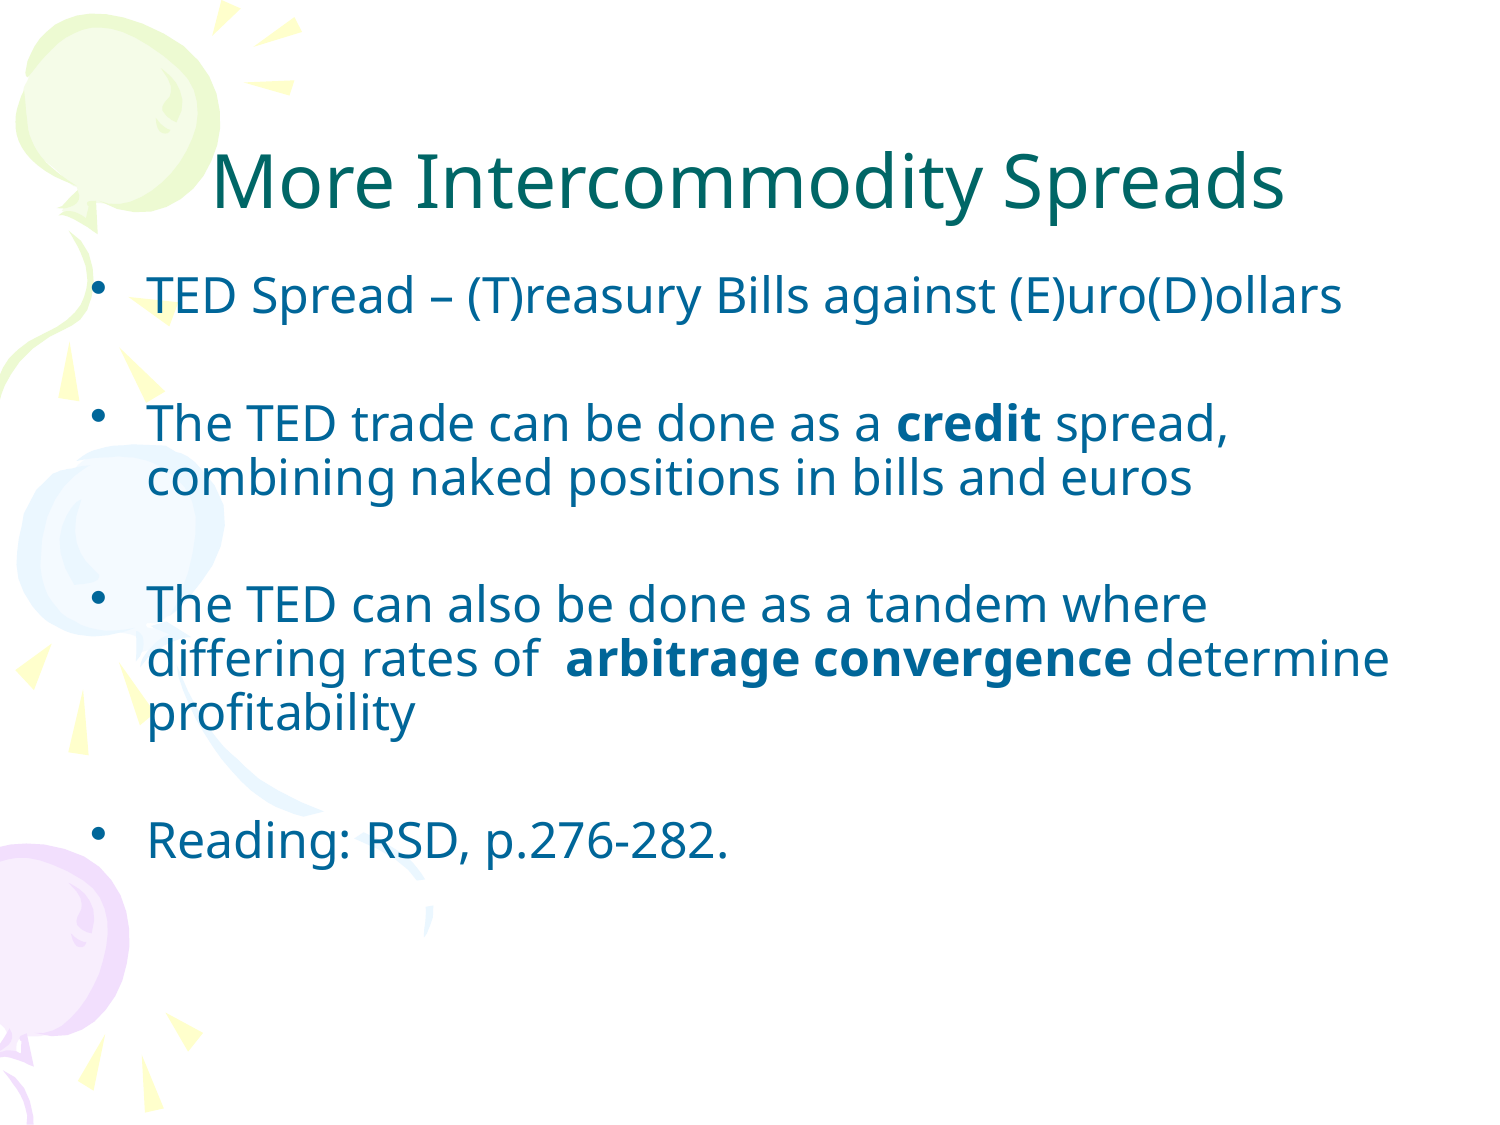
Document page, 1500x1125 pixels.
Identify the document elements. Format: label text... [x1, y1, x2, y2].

title More Intercommodity Spreads [72, 16, 1425, 233]
list TED Spread – (T)reasury Bills against (E)uro(D)ollars The TED trade can be done as a credit spread, combining naked positions in bills and euros The TED can also be done as a tandem where differing rates of arbitrage convergence determine profitability Reading: RSD, p.276-282. [75, 262, 1425, 963]
